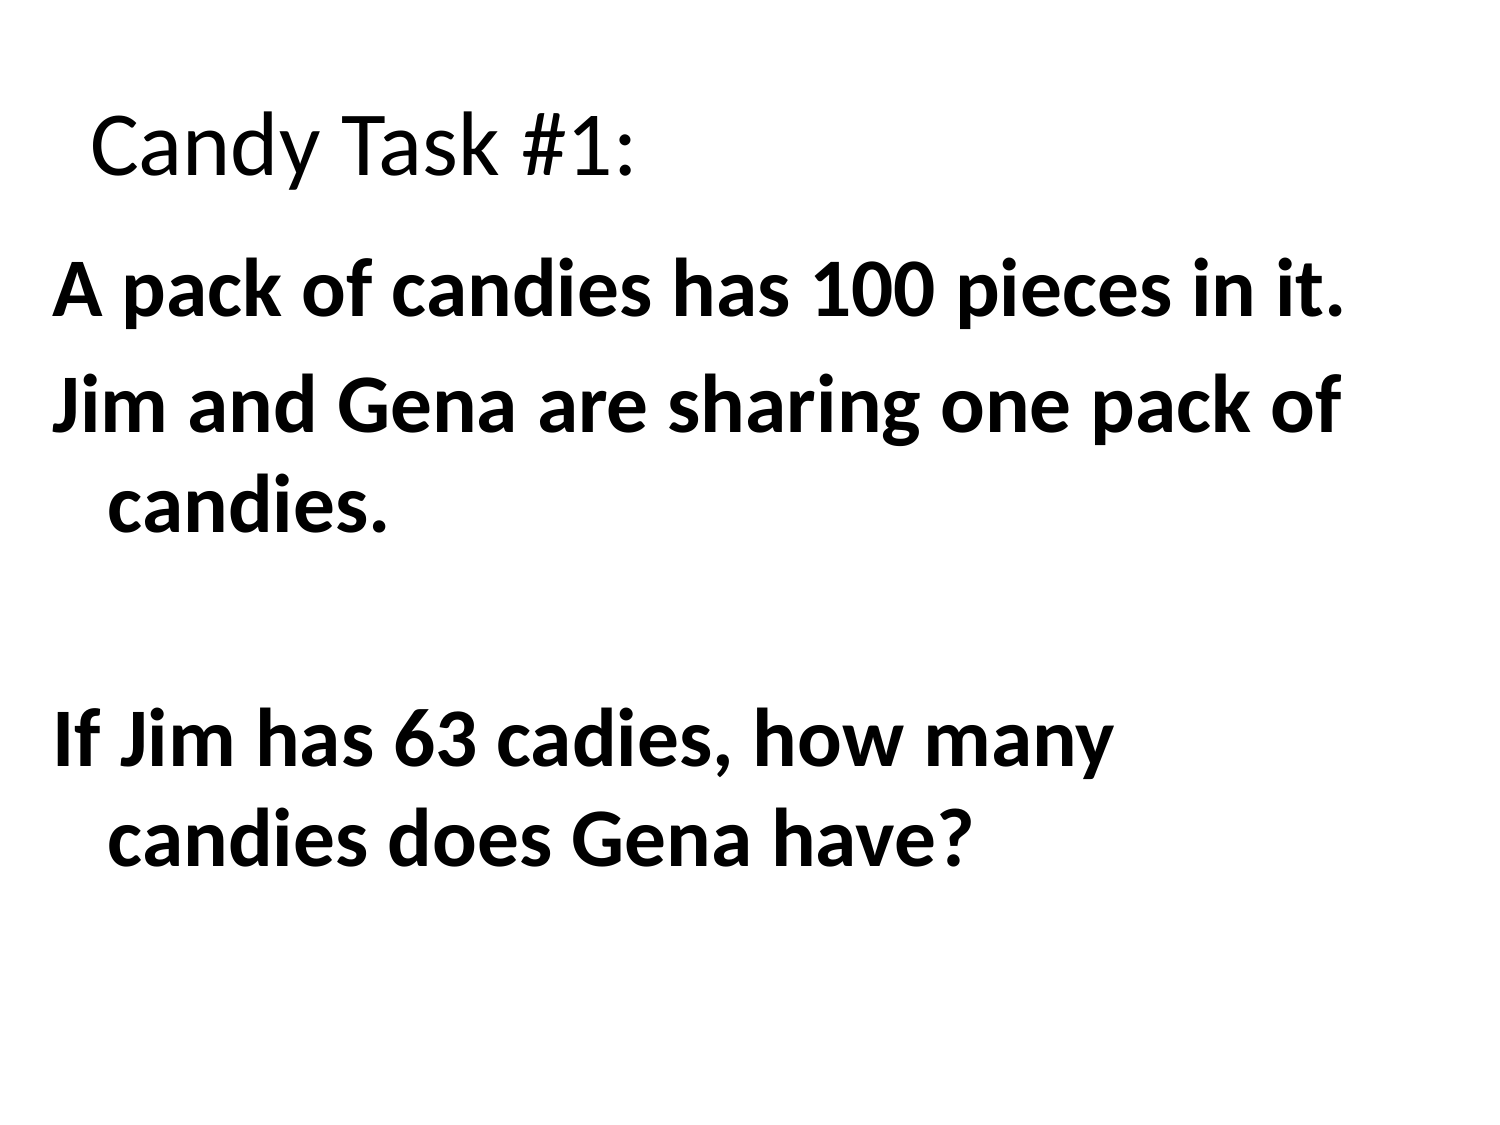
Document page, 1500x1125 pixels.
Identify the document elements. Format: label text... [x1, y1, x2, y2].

title Candy Task #1: [75, 45, 1425, 233]
list A pack of candies has 100 pieces in it. Jim and Gena are sharing one pack of candies. If Jim has 63 cadies, how many candies does Gena have? [37, 224, 1388, 968]
